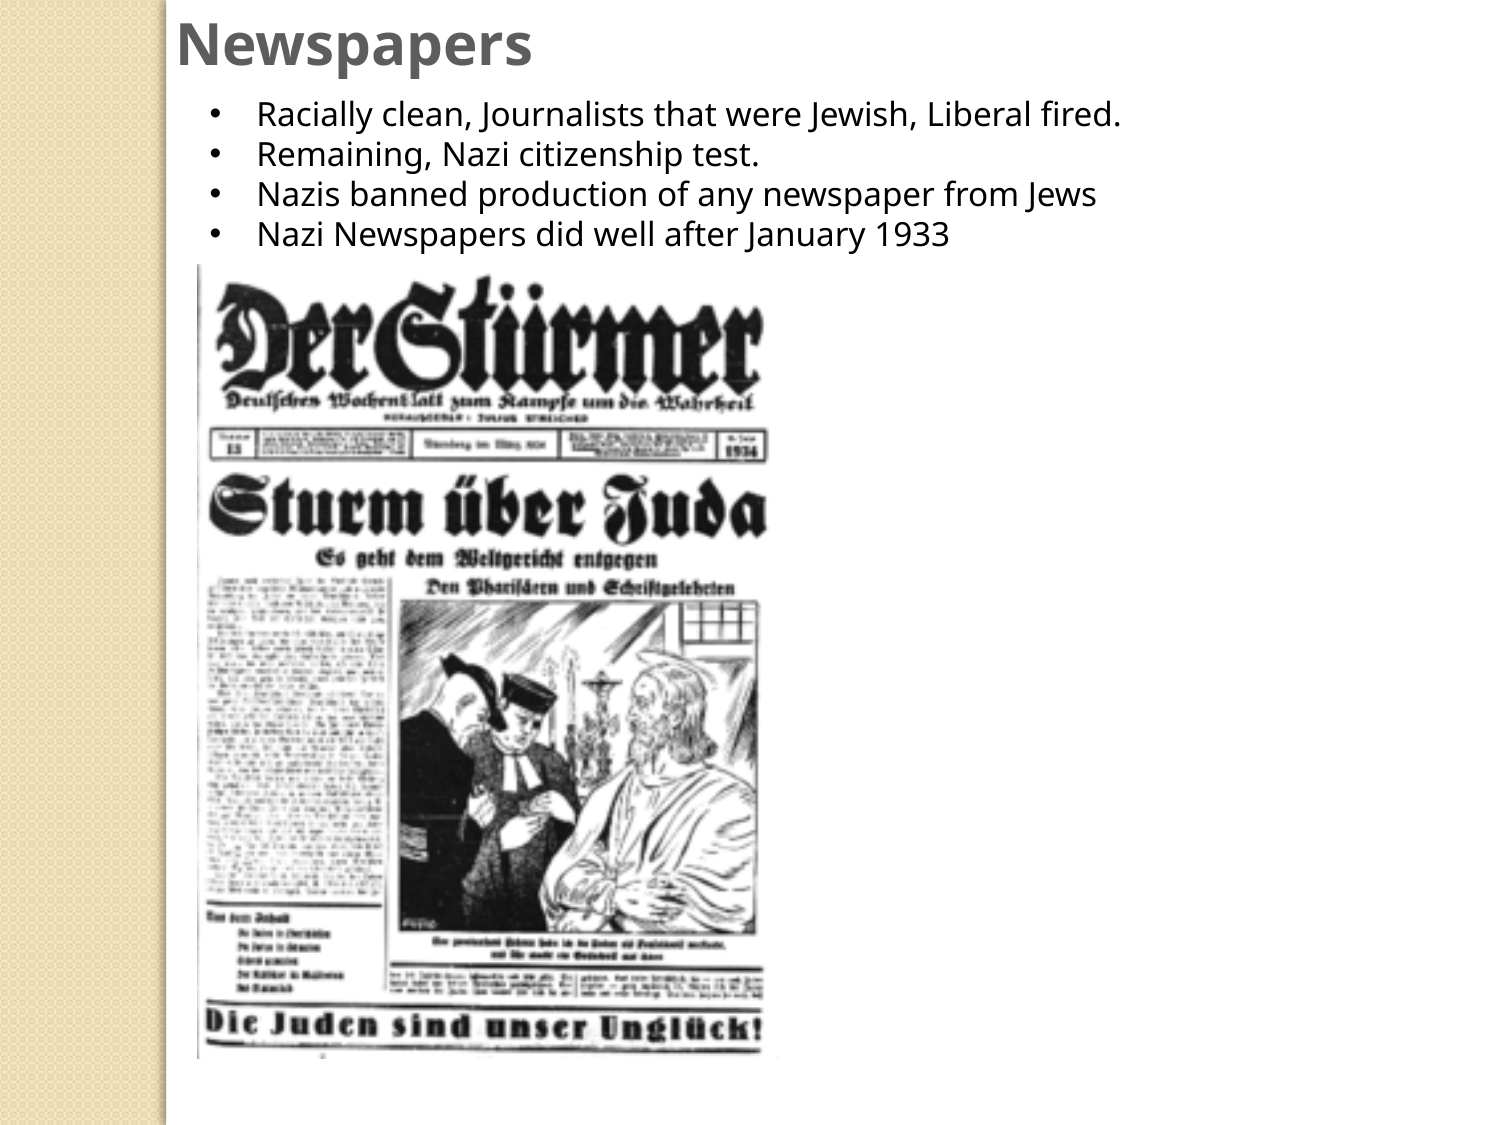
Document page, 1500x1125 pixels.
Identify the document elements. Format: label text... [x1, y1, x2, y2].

text_box Newspapers [160, 0, 549, 85]
text_box Racially clean, Journalists that were Jewish, Liberal fired. Remaining, Nazi citizenship test. Nazis banned production of any newspaper from Jews Nazi Newspapers did well after January 1933 [194, 85, 1365, 261]
picture [197, 264, 780, 1059]
